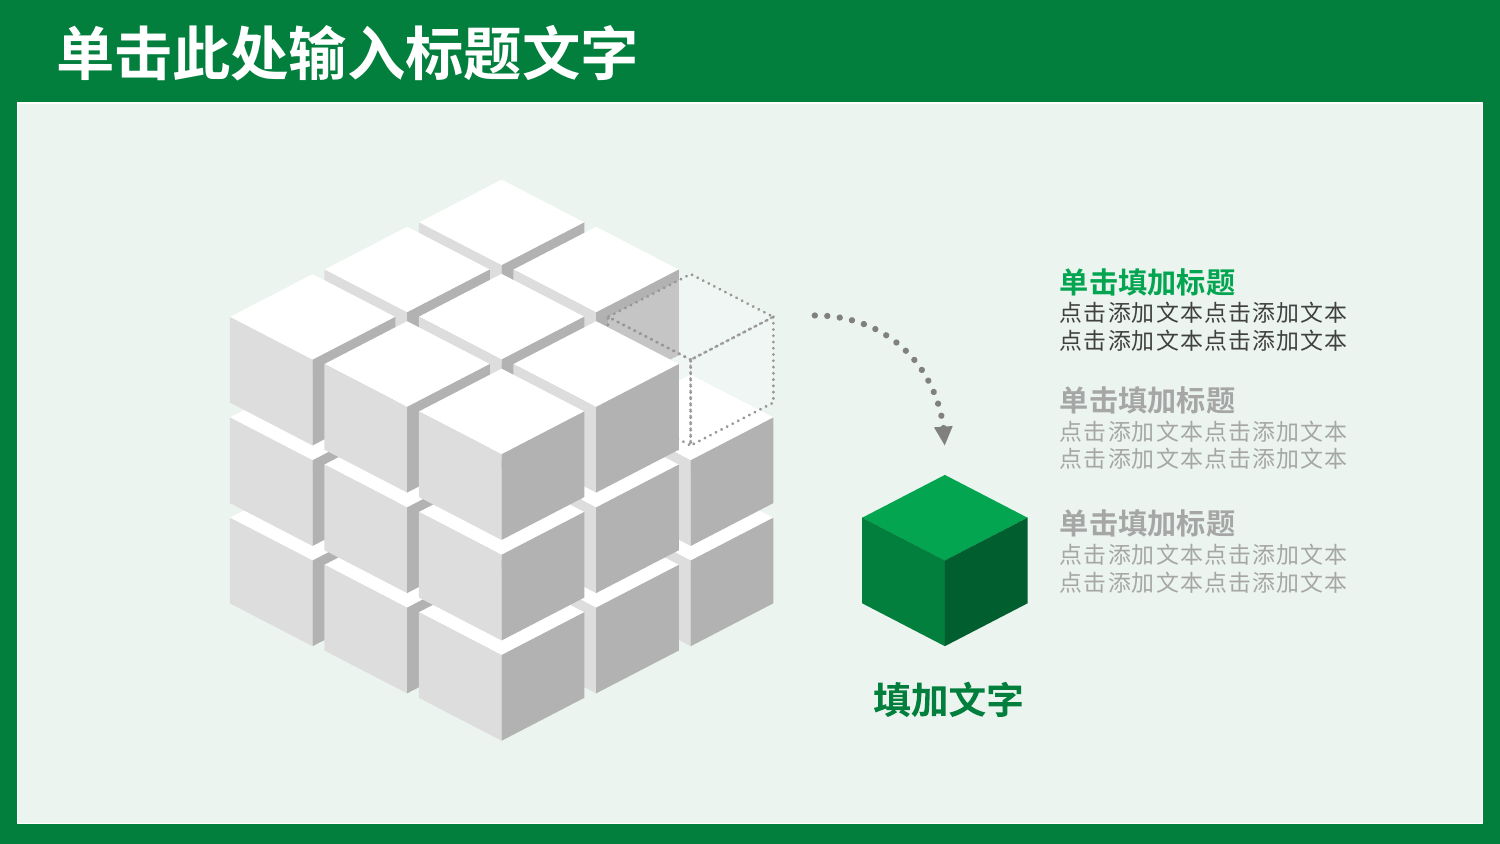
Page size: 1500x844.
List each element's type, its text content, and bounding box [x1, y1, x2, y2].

text_box [814, 315, 951, 446]
text_box 单击填加标题 点击添加文本点击添加文本 点击添加文本点击添加文本 [1045, 498, 1376, 604]
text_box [229, 179, 774, 741]
text_box 单击填加标题 点击添加文本点击添加文本 点击添加文本点击添加文本 [1045, 374, 1376, 480]
text_box 单击填加标题 点击添加文本点击添加文本 点击添加文本点击添加文本 [1045, 256, 1376, 362]
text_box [861, 474, 1028, 647]
